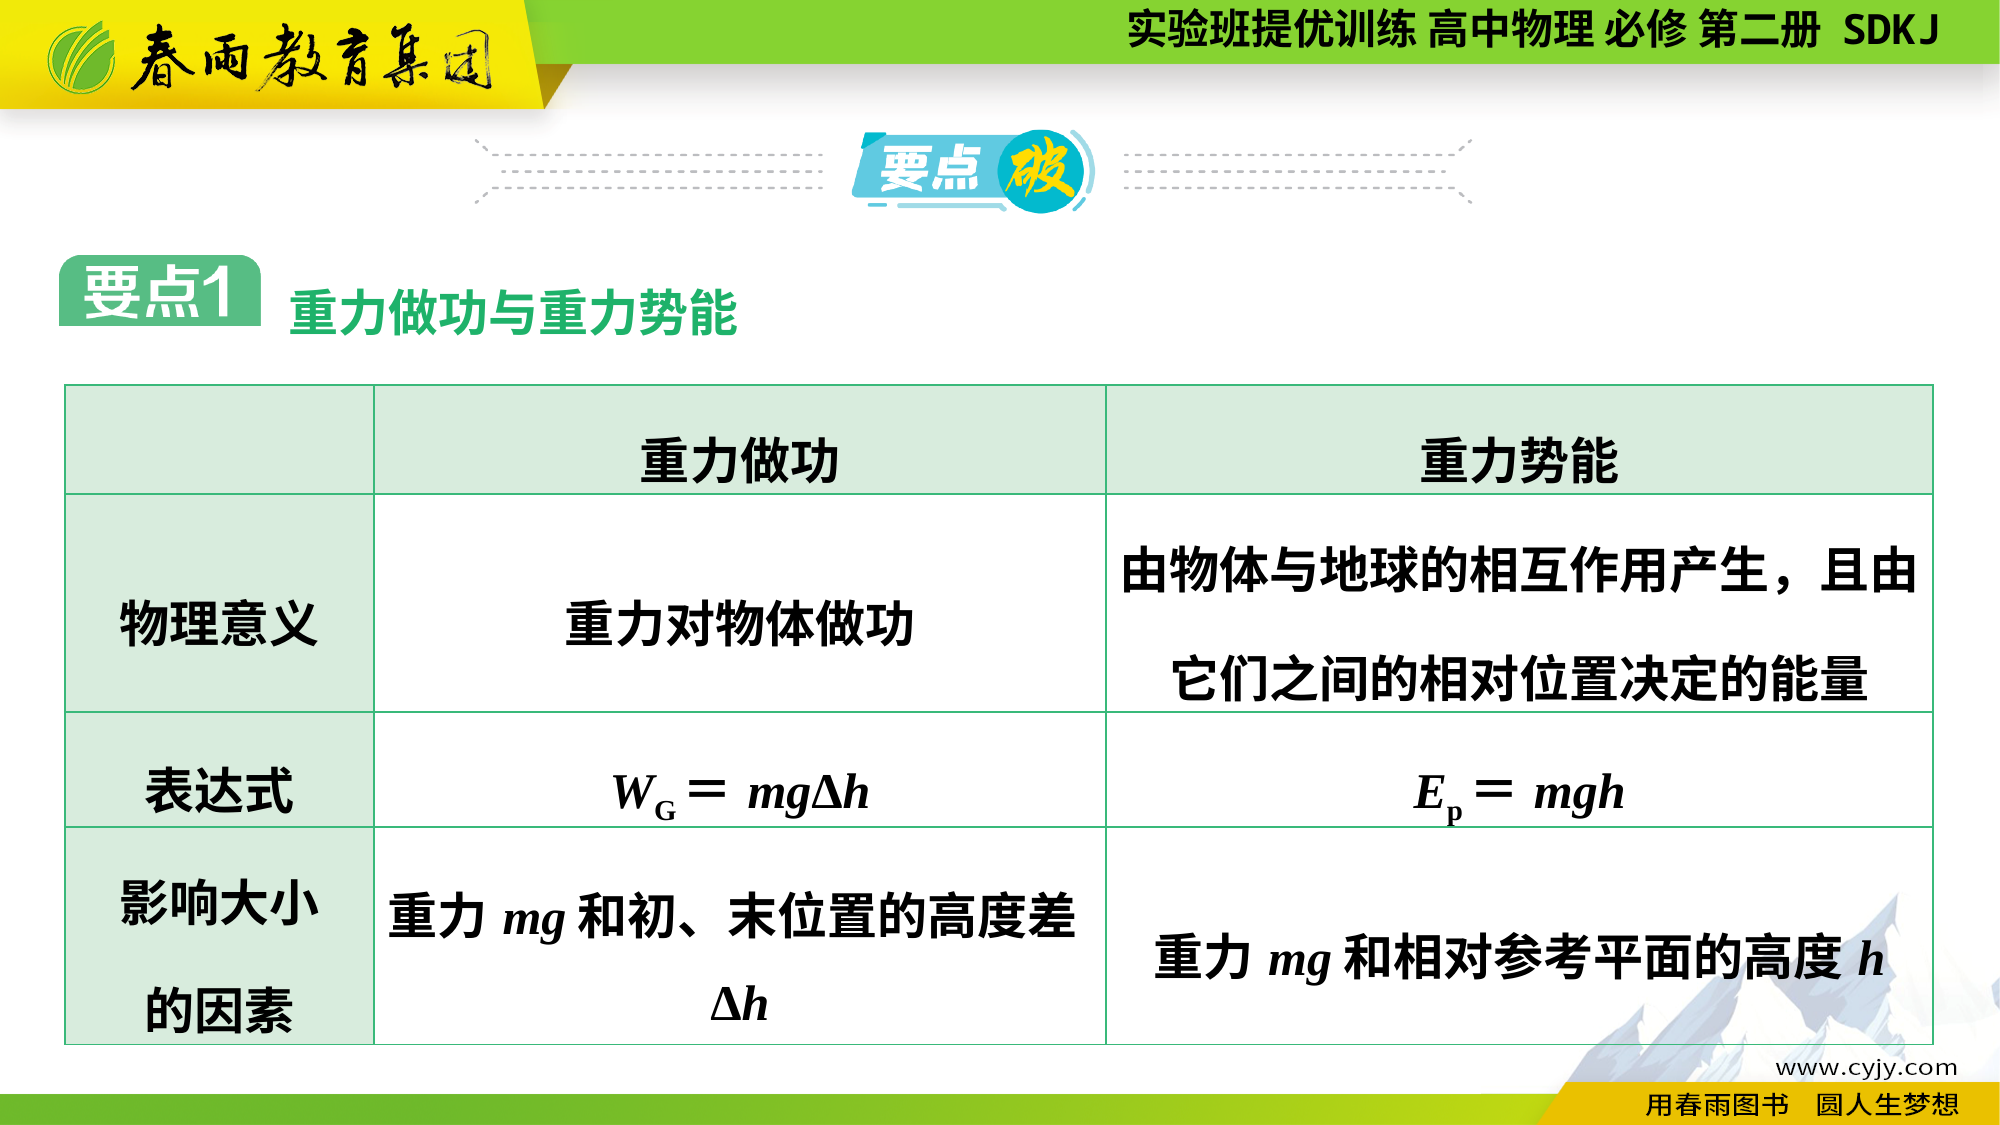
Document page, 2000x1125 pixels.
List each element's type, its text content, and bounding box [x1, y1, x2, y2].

table_cell 物理意义 [66, 495, 373, 711]
table_cell WG＝mgΔh [375, 713, 1105, 826]
table_cell 表达式 [66, 713, 373, 826]
table_cell 影响大小 的因素 [66, 828, 373, 1044]
table_cell 重力对物体做功 [375, 495, 1105, 711]
table_cell 由物体与地球的相互作用产生，且由它们之间的相对位置决定的能量 [1107, 495, 1932, 711]
table_cell 重力mg和初、末位置的高度差Δh [375, 828, 1105, 1044]
list 重力做功与重力势能 [59, 243, 1944, 339]
table_header 重力势能 [1107, 386, 1932, 493]
table_cell Ep＝mgh [1107, 713, 1932, 826]
picture [0, 0, 2000, 1125]
table_cell 重力mg和相对参考平面的高度h [1107, 828, 1932, 1044]
table_header [66, 386, 373, 493]
table_header 重力做功 [375, 386, 1105, 493]
